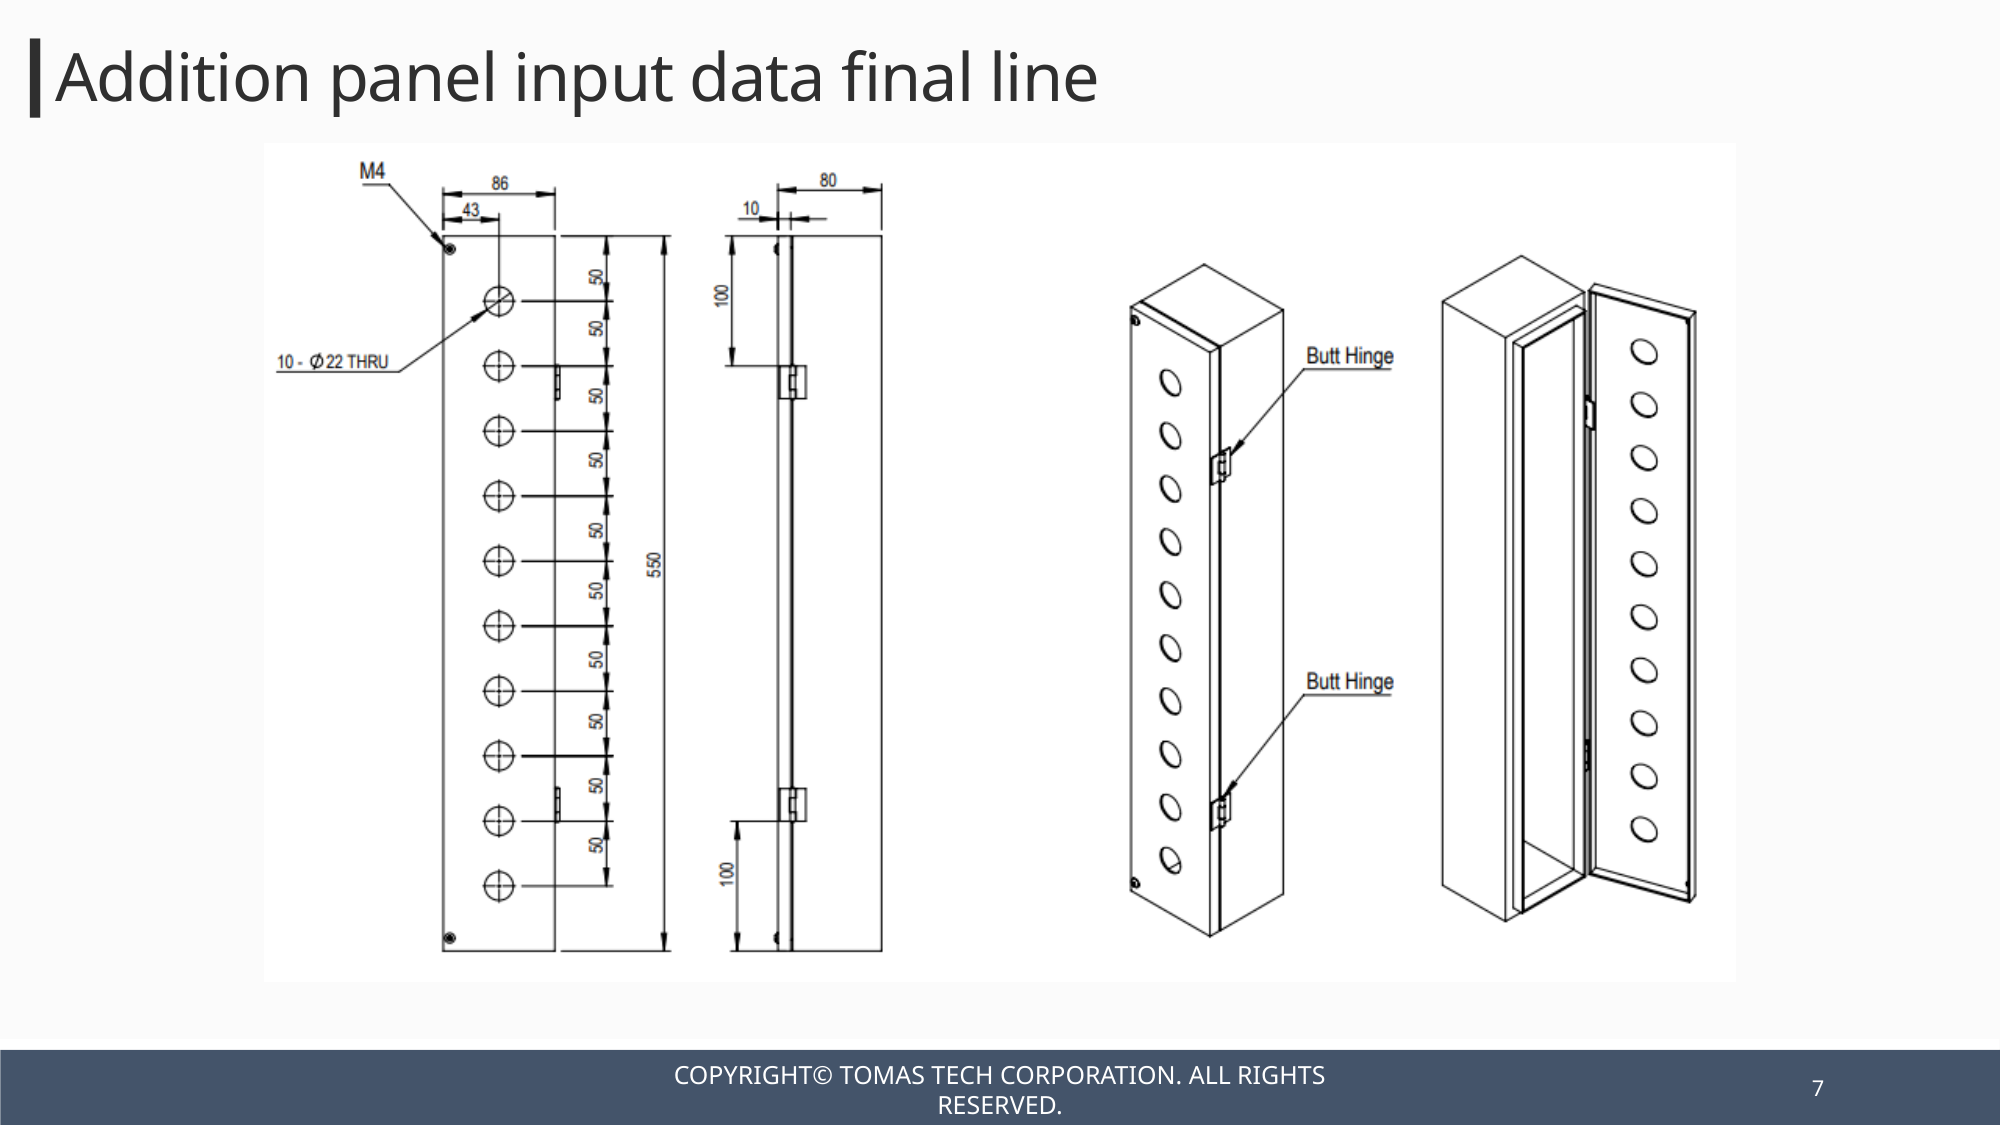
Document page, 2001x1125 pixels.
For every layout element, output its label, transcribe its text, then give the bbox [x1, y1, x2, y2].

footer Copyright© TOMAS TECH CORPORATION. All rights reserved. [604, 1059, 1396, 1120]
picture [263, 143, 1737, 982]
slide_number 7 [1624, 1059, 1840, 1120]
text_box ┃Addition panel input data final line [0, 12, 1940, 123]
